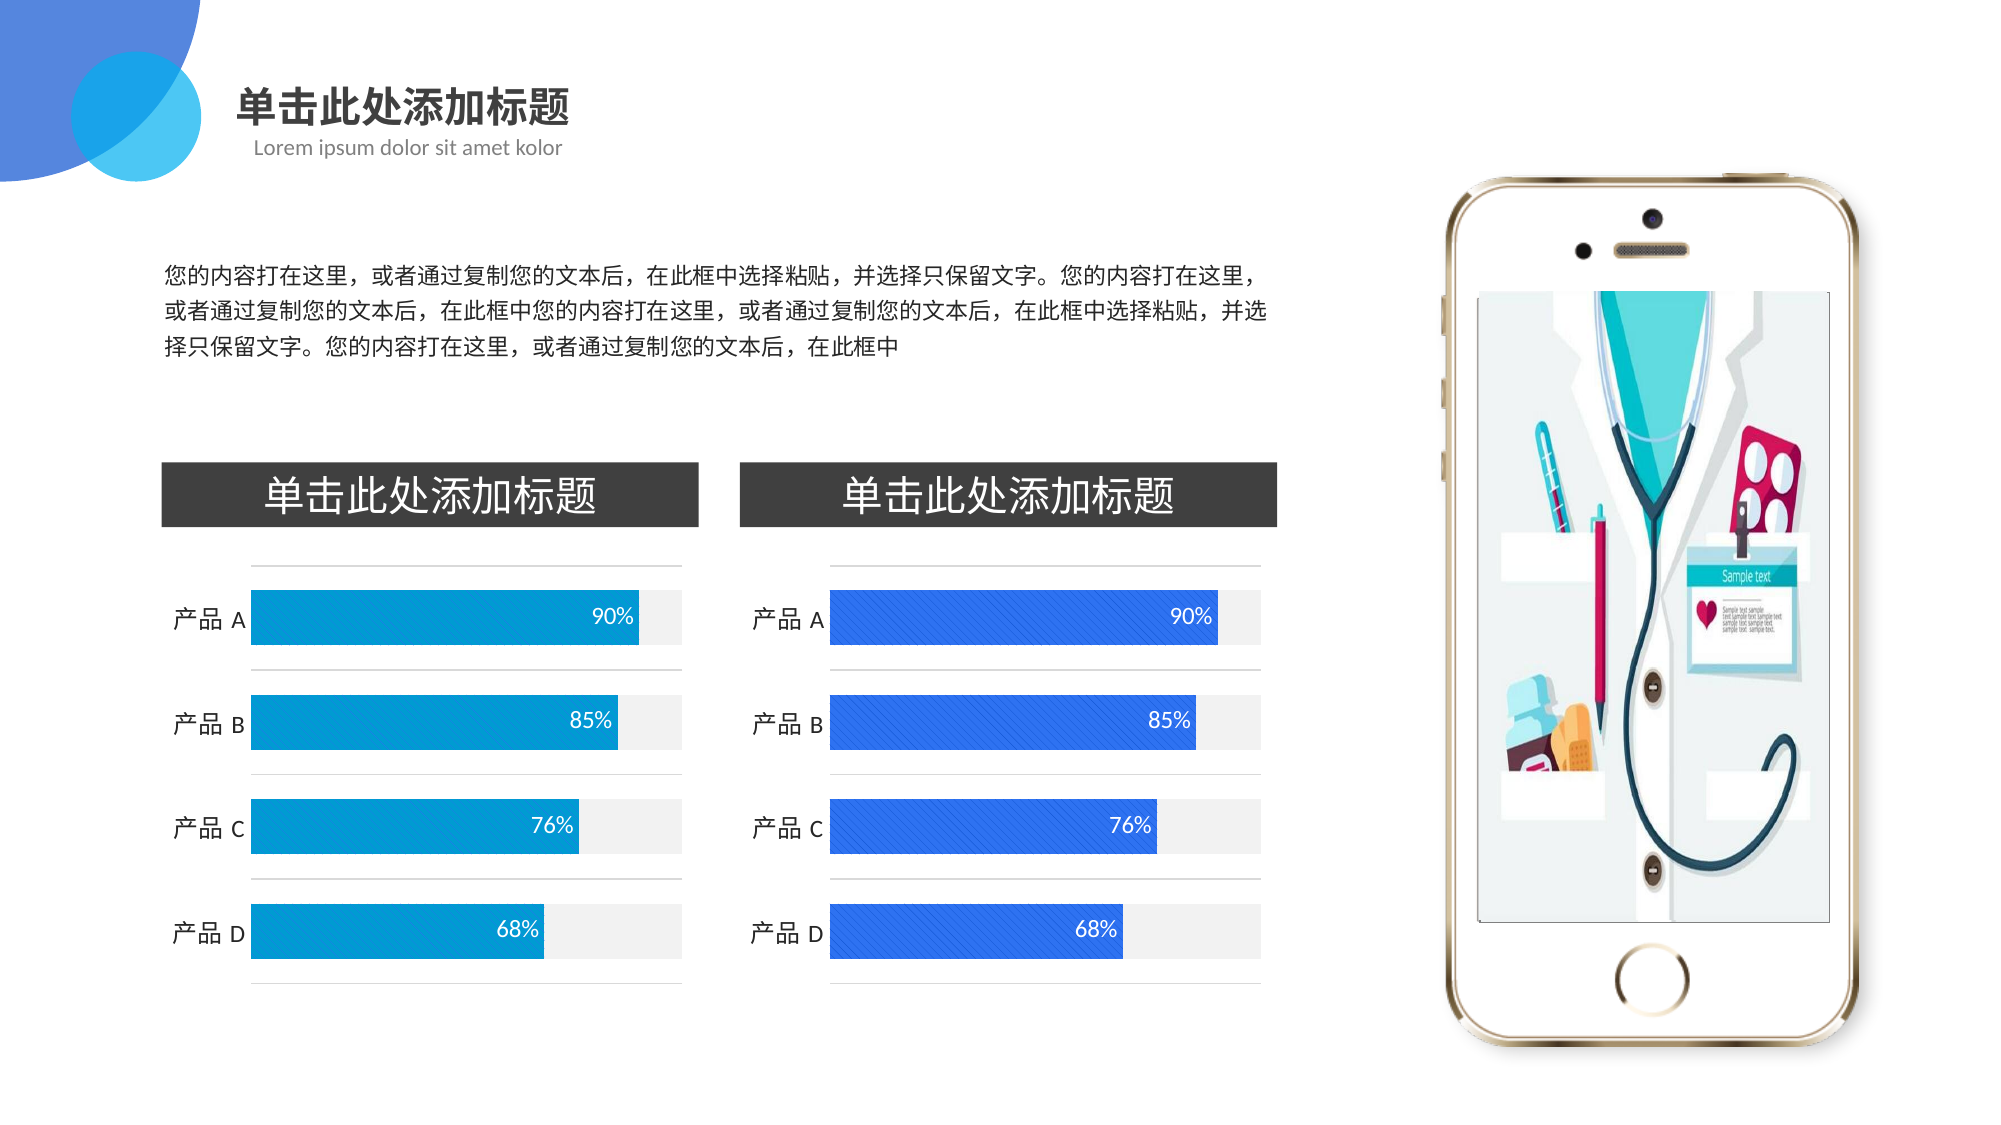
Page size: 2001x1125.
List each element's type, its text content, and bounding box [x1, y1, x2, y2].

text_box [70, 50, 203, 183]
text_box 单击此处添加标题 [739, 462, 1278, 528]
chart [161, 557, 693, 993]
text_box Lorem ipsum dolor sit amet kolor [239, 125, 579, 168]
picture [1479, 290, 1829, 922]
text_box 单击此处添加标题 [220, 73, 585, 139]
text_box 您的内容打在这里，或者通过复制您的文本后，在此框中选择粘贴，并选择只保留文字。您的内容打在这里，或者通过复制您的文本后，在此框中您的内容打在这里，或者通过复制您的文本后，在此框中选择粘贴，并选择只保留文字。您的内容打在这里，或者通过复制您的文本后，在此框中 [149, 245, 1297, 368]
text_box [0, 0, 202, 183]
text_box 单击此处添加标题 [161, 462, 699, 528]
chart [739, 557, 1272, 993]
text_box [1429, 173, 1859, 1048]
